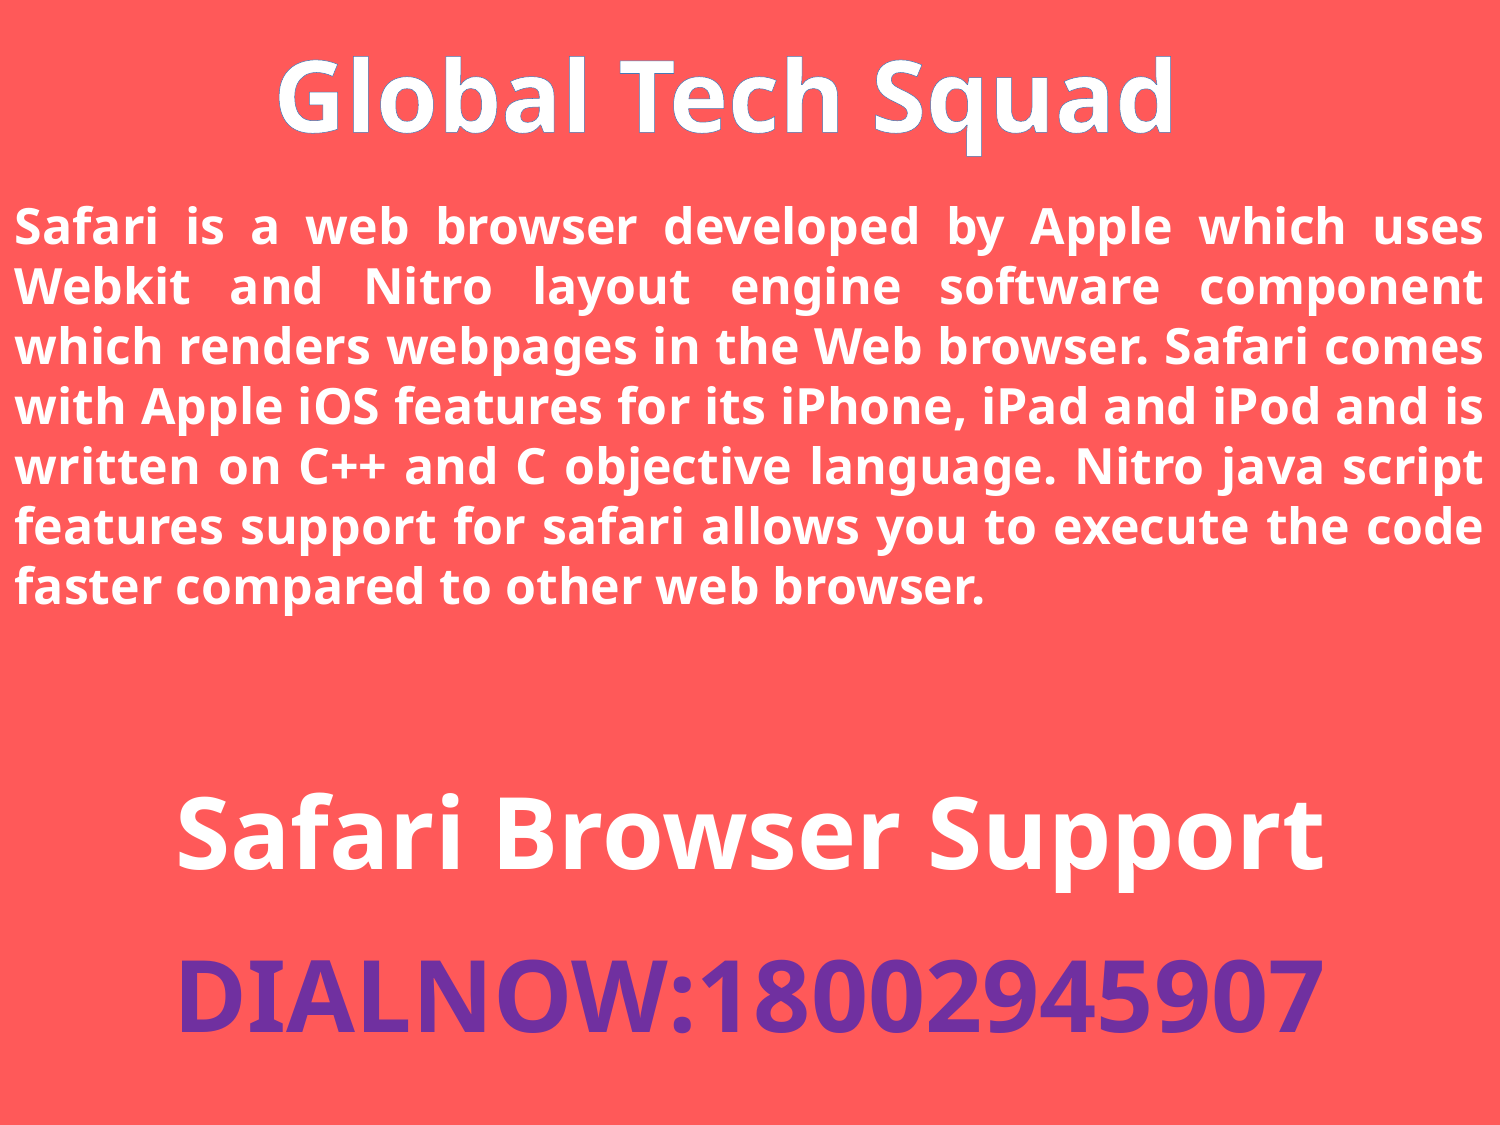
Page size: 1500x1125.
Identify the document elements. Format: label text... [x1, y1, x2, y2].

text_box Safari is a web browser developed by Apple which uses Webkit and Nitro layout engine software component which renders webpages in the Web browser. Safari comes with Apple iOS features for its iPhone, iPad and iPod and is written on C++ and C objective language. Nitro java script features support for safari allows you to execute the code faster compared to other web browser. [0, 187, 1500, 623]
text_box Global Tech Squad [258, 24, 1195, 160]
text_box Safari Browser Support [38, 762, 1464, 898]
text_box DIALNOW:18002945907 [12, 924, 1488, 1060]
